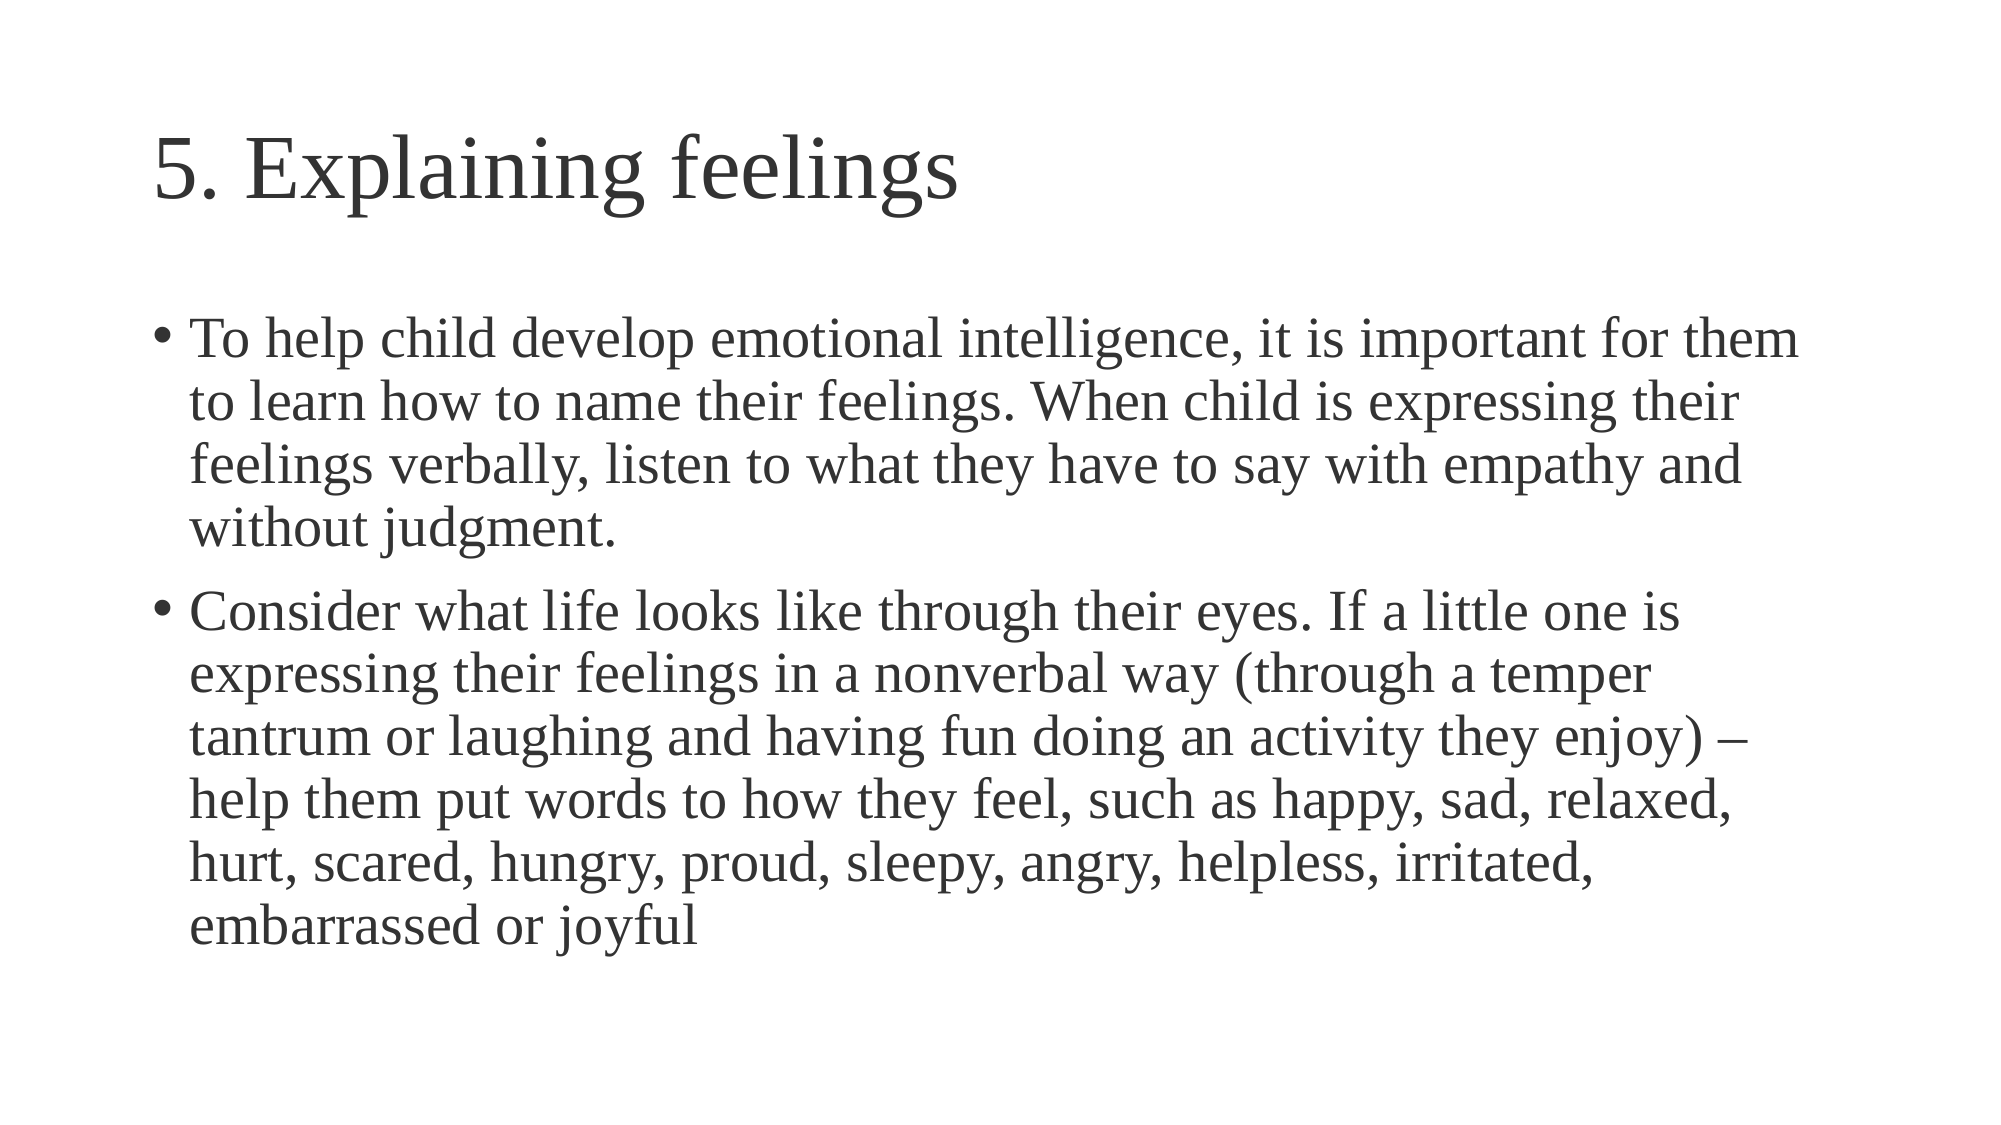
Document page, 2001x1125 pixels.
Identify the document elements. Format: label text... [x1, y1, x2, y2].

list To help child develop emotional intelligence, it is important for them to learn how to name their feelings. When child is expressing their feelings verbally, listen to what they have to say with empathy and without judgment. Consider what life looks like through their eyes. If a little one is expressing their feelings in a nonverbal way (through a temper tantrum or laughing and having fun doing an activity they enjoy) – help them put words to how they feel, such as happy, sad, relaxed, hurt, scared, hungry, proud, sleepy, angry, helpless, irritated, embarrassed or joyful [137, 299, 1863, 1014]
title 5. Explaining feelings [137, 59, 1863, 278]
